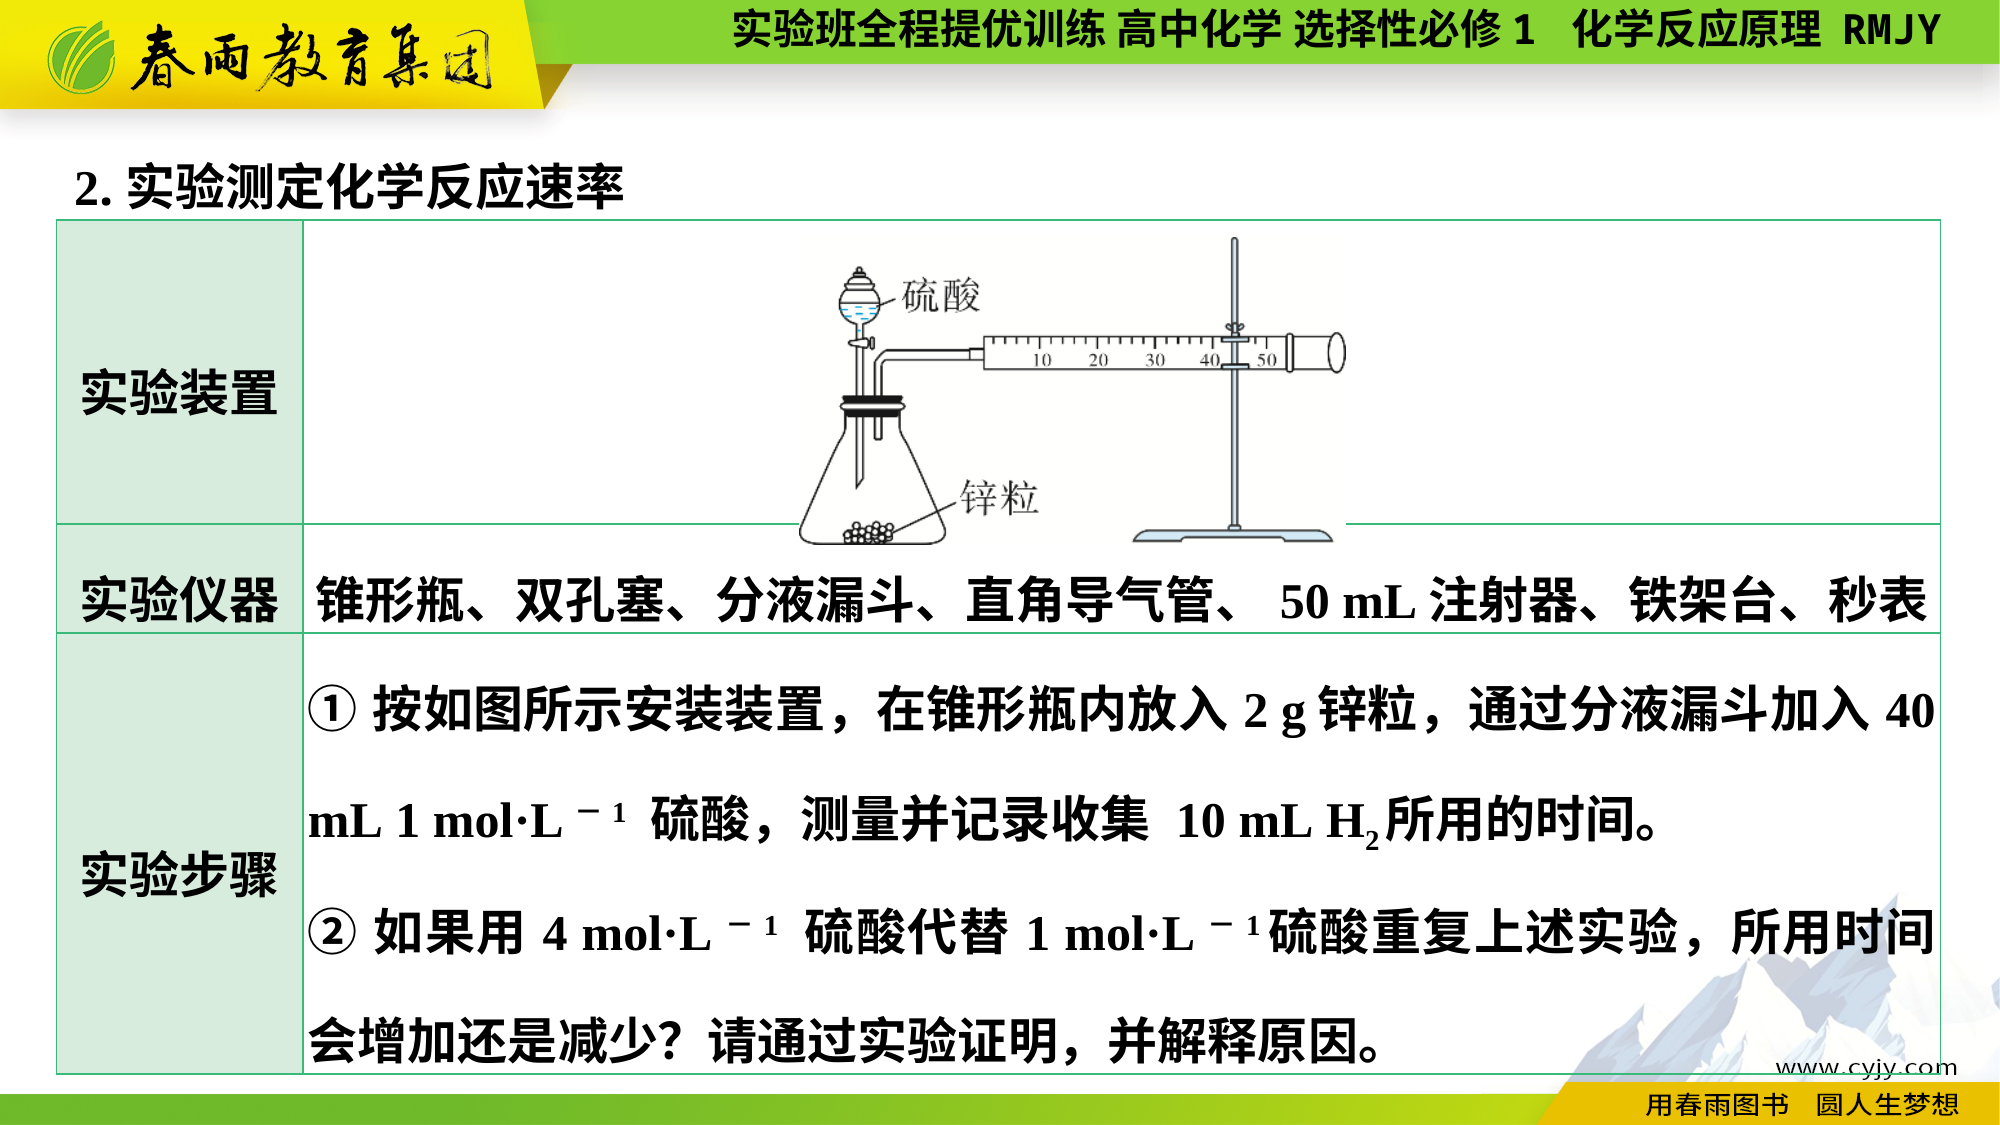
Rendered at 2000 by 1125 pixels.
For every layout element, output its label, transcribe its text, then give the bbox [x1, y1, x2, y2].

table_header [304, 221, 1940, 523]
table_cell 实验仪器 [57, 525, 302, 632]
table_cell ①按如图所示安装装置，在锥形瓶内放入2 g锌粒，通过分液漏斗加入40 mL 1 mol·L－1 硫酸，测量并记录收集 10 mL H2所用的时间。 ②如果用4 mol·L－1 硫酸代替1 mol·L－1硫酸重复上述实验，所用时间会增加还是减少？请通过实验证明，并解释原因。 [304, 634, 1940, 1073]
list 2.实验测定化学反应速率 [59, 118, 1944, 213]
picture [0, 0, 2000, 1125]
table_cell 实验步骤 [57, 634, 302, 1073]
table_cell 锥形瓶、双孔塞、分液漏斗、直角导气管、50 mL注射器、铁架台、秒表 [304, 525, 1940, 632]
table_header 实验装置 [57, 221, 302, 523]
